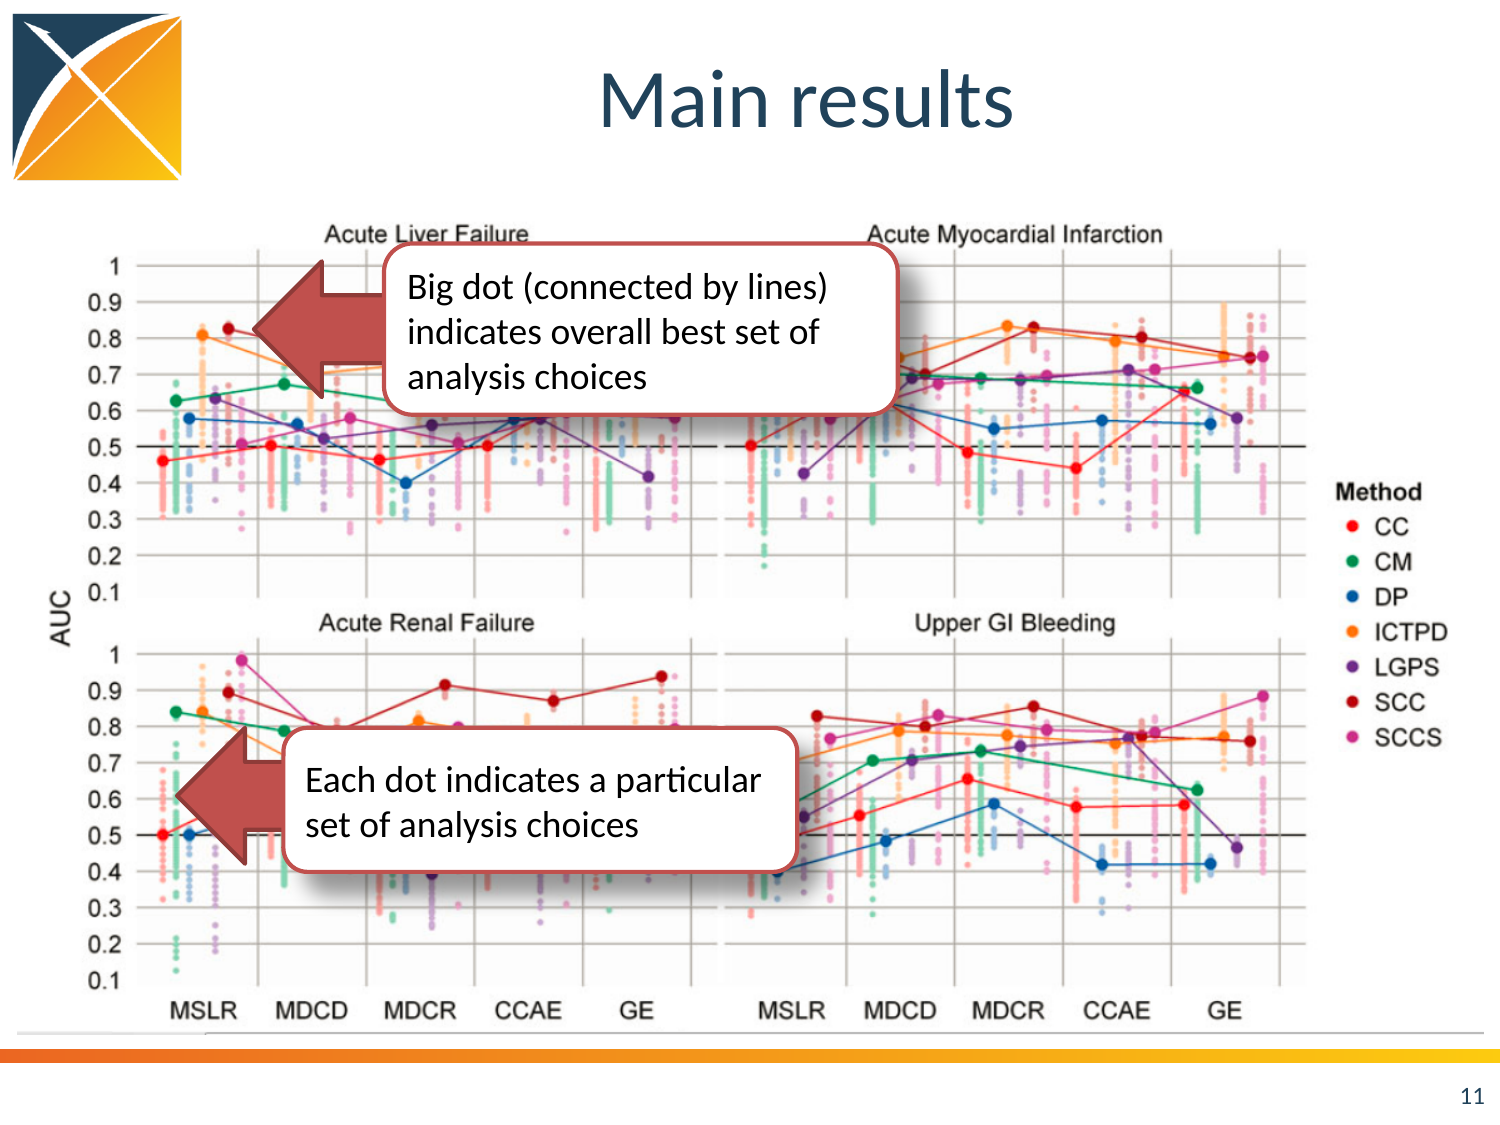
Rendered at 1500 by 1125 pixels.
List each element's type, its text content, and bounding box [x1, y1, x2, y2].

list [17, 201, 1485, 1036]
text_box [253, 243, 899, 415]
title Main results [187, 24, 1425, 163]
picture [0, 0, 206, 200]
slide_number 11 [1149, 1065, 1500, 1125]
